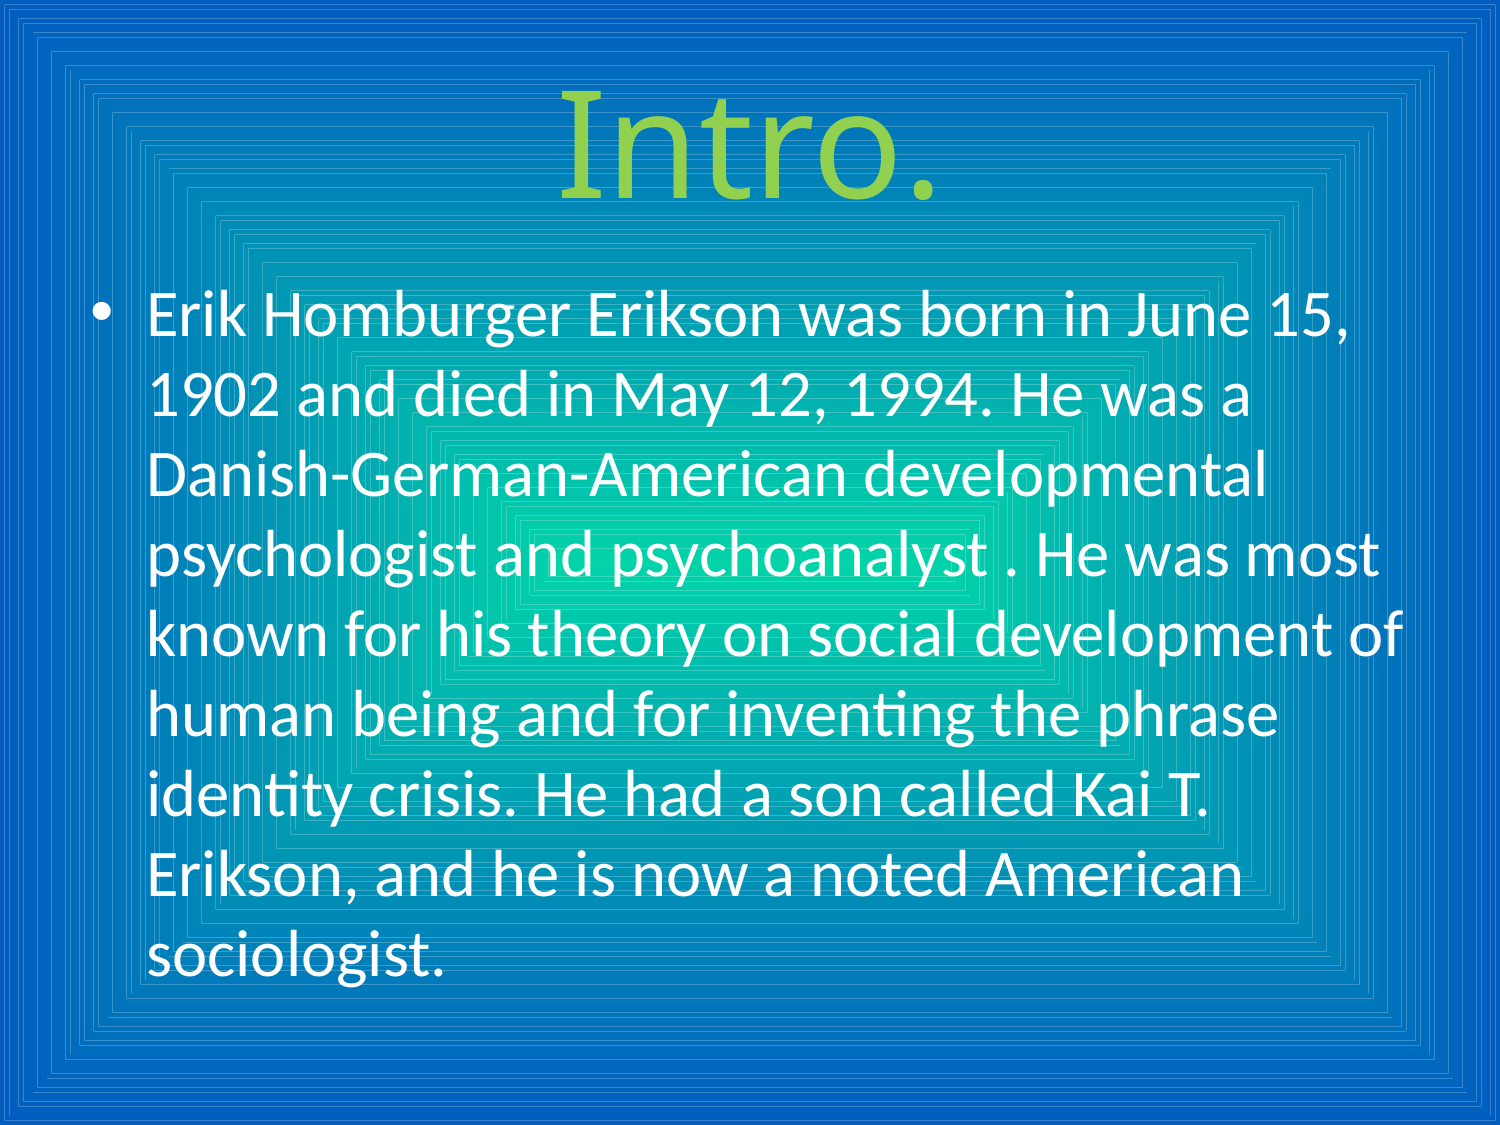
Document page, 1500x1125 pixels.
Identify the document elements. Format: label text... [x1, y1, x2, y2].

title Intro. [75, 45, 1425, 233]
list Erik Homburger Erikson was born in June 15, 1902 and died in May 12, 1994. He was a Danish-German-American developmental psychologist and psychoanalyst . He was most known for his theory on social development of human being and for inventing the phrase identity crisis. He had a son called Kai T. Erikson, and he is now a noted American sociologist. [75, 262, 1425, 1005]
